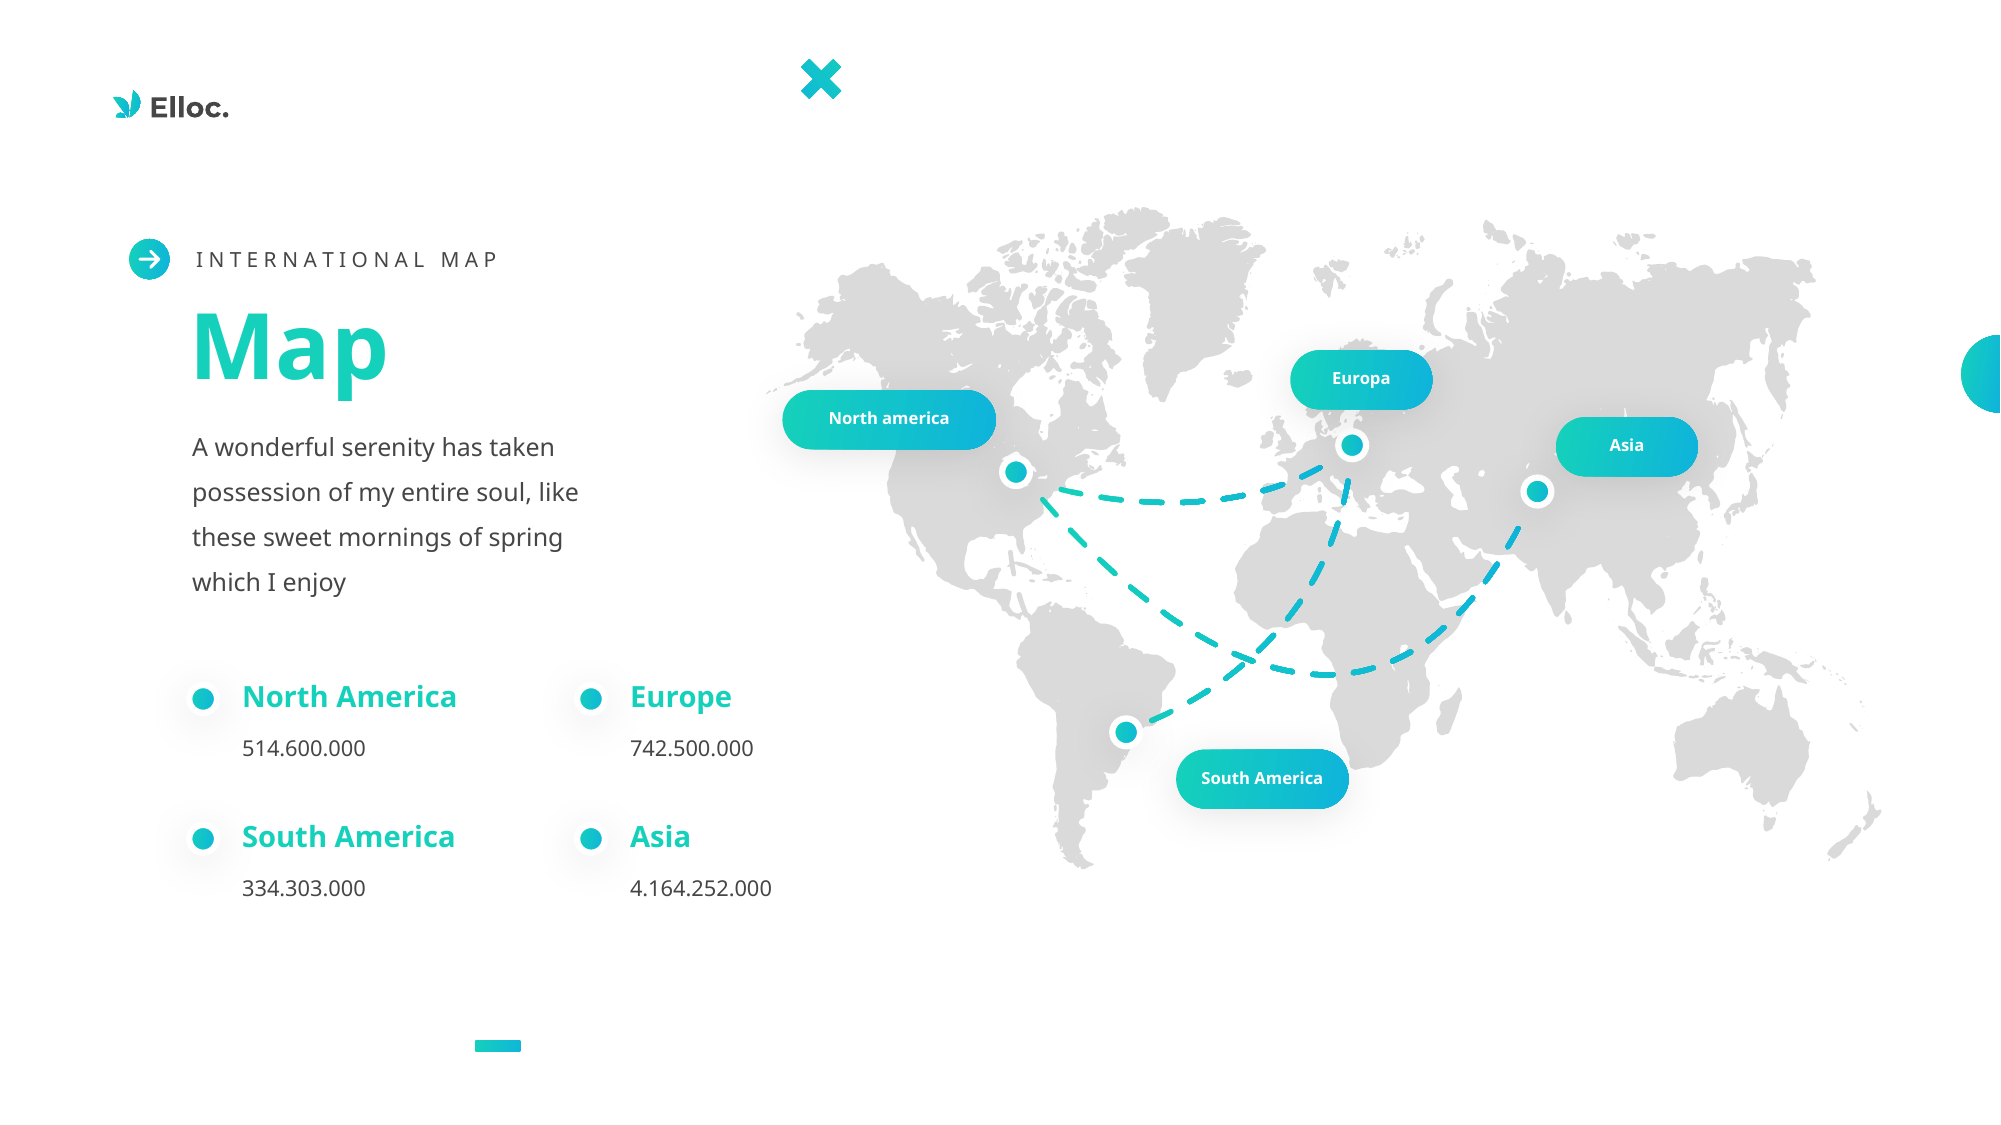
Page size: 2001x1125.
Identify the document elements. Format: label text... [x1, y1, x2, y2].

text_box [129, 238, 170, 280]
list I N T E R N A T I O N A L M A P [181, 236, 765, 283]
text_box A wonderful serenity has taken possession of my entire soul, like these sweet mornings of spring which I enjoy [177, 409, 641, 604]
text_box [576, 683, 607, 714]
text_box [1960, 333, 2000, 414]
list Map [174, 276, 765, 409]
text_box 742.500.000 [615, 727, 765, 769]
text_box [474, 1039, 521, 1052]
text_box [188, 823, 219, 854]
text_box North America [227, 671, 526, 722]
text_box South America [227, 811, 526, 861]
text_box 334.303.000 [227, 866, 526, 908]
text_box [765, 206, 1882, 870]
text_box Asia [615, 811, 765, 861]
text_box 514.600.000 [227, 727, 526, 769]
text_box Europe [615, 671, 765, 722]
text_box 4.164.252.000 [615, 866, 914, 908]
text_box [576, 823, 607, 854]
text_box [188, 683, 219, 714]
text_box [799, 57, 843, 101]
